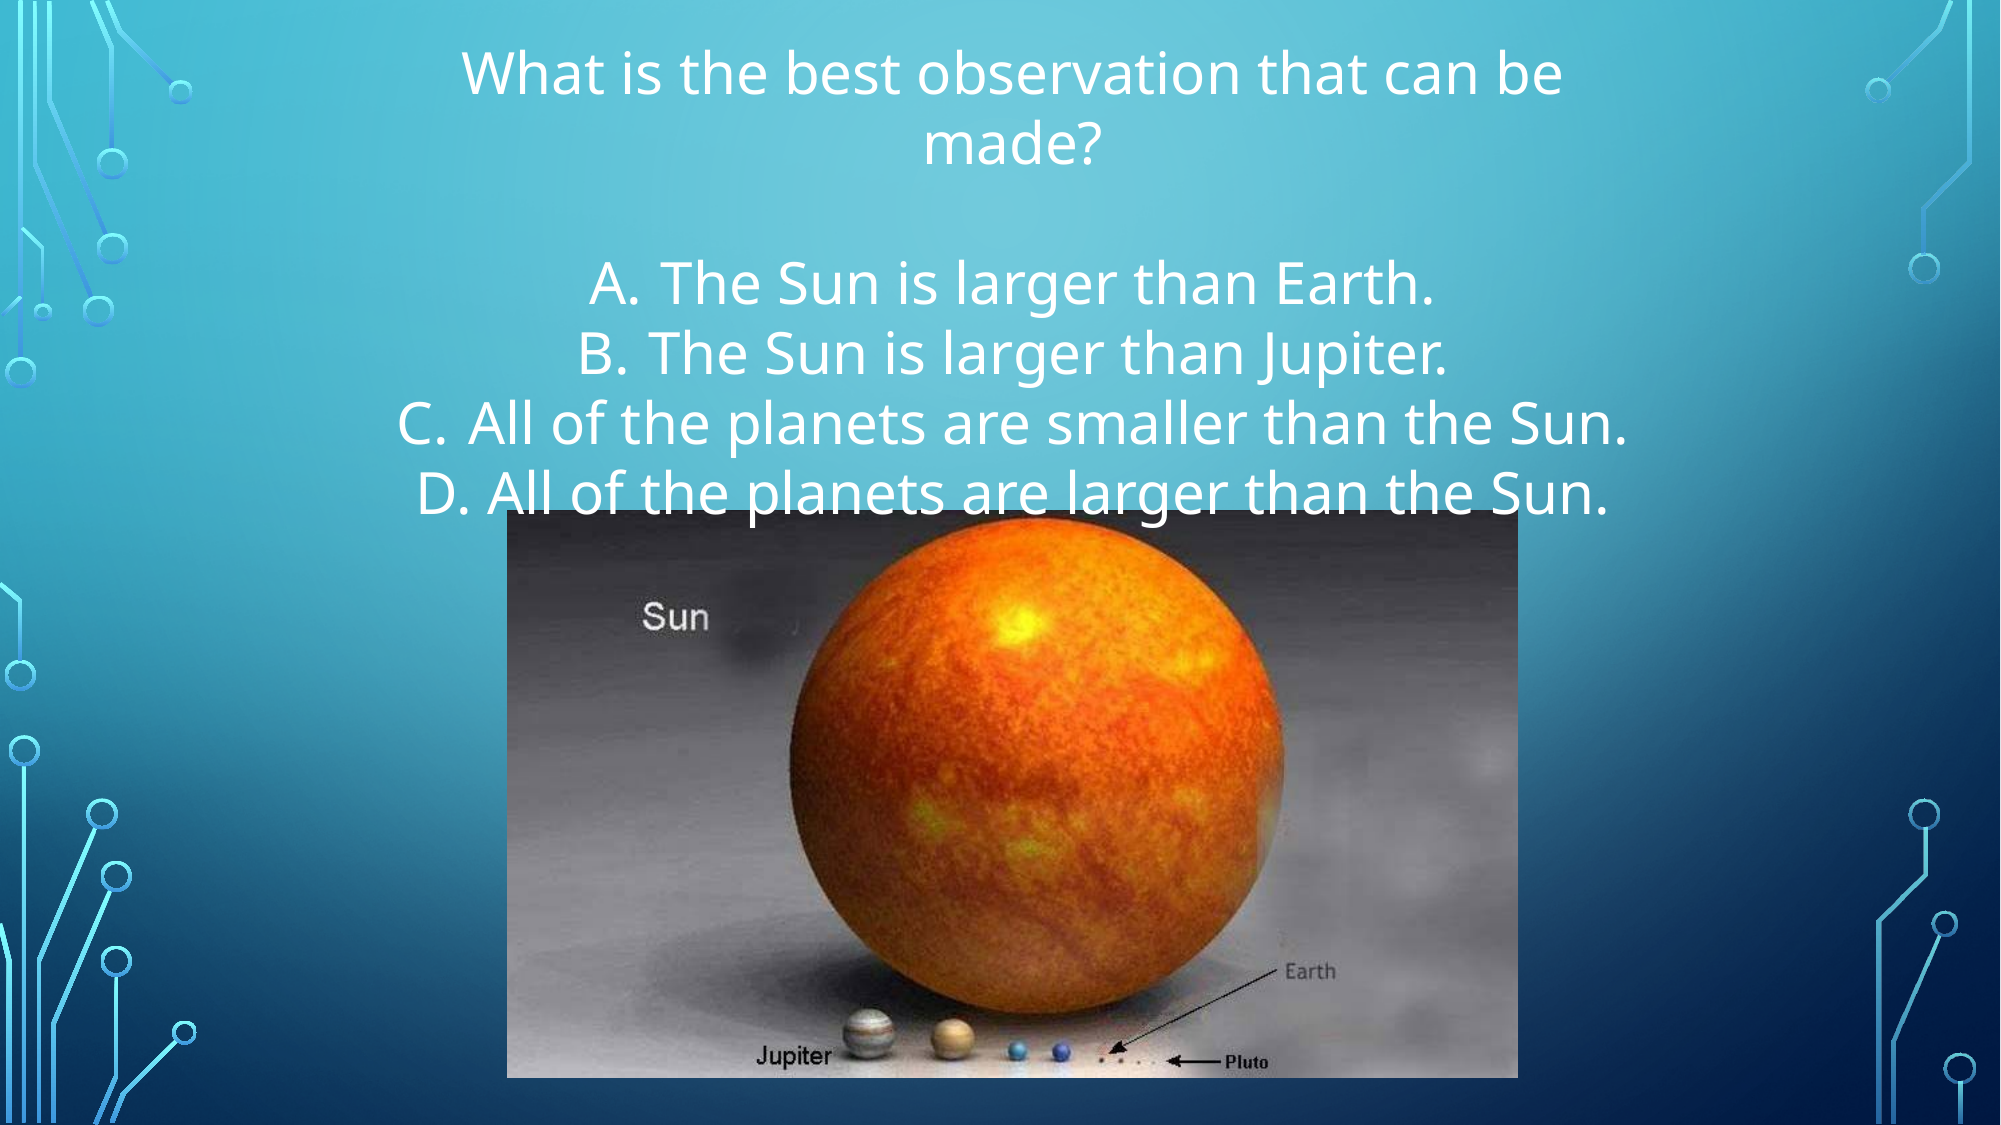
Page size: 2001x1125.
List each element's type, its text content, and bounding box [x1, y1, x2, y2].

picture [507, 510, 1519, 1078]
text_box What is the best observation that can be made? The Sun is larger than Earth. The Sun is larger than Jupiter. All of the planets are smaller than the Sun. All of the planets are larger than the Sun. [377, 29, 1649, 534]
